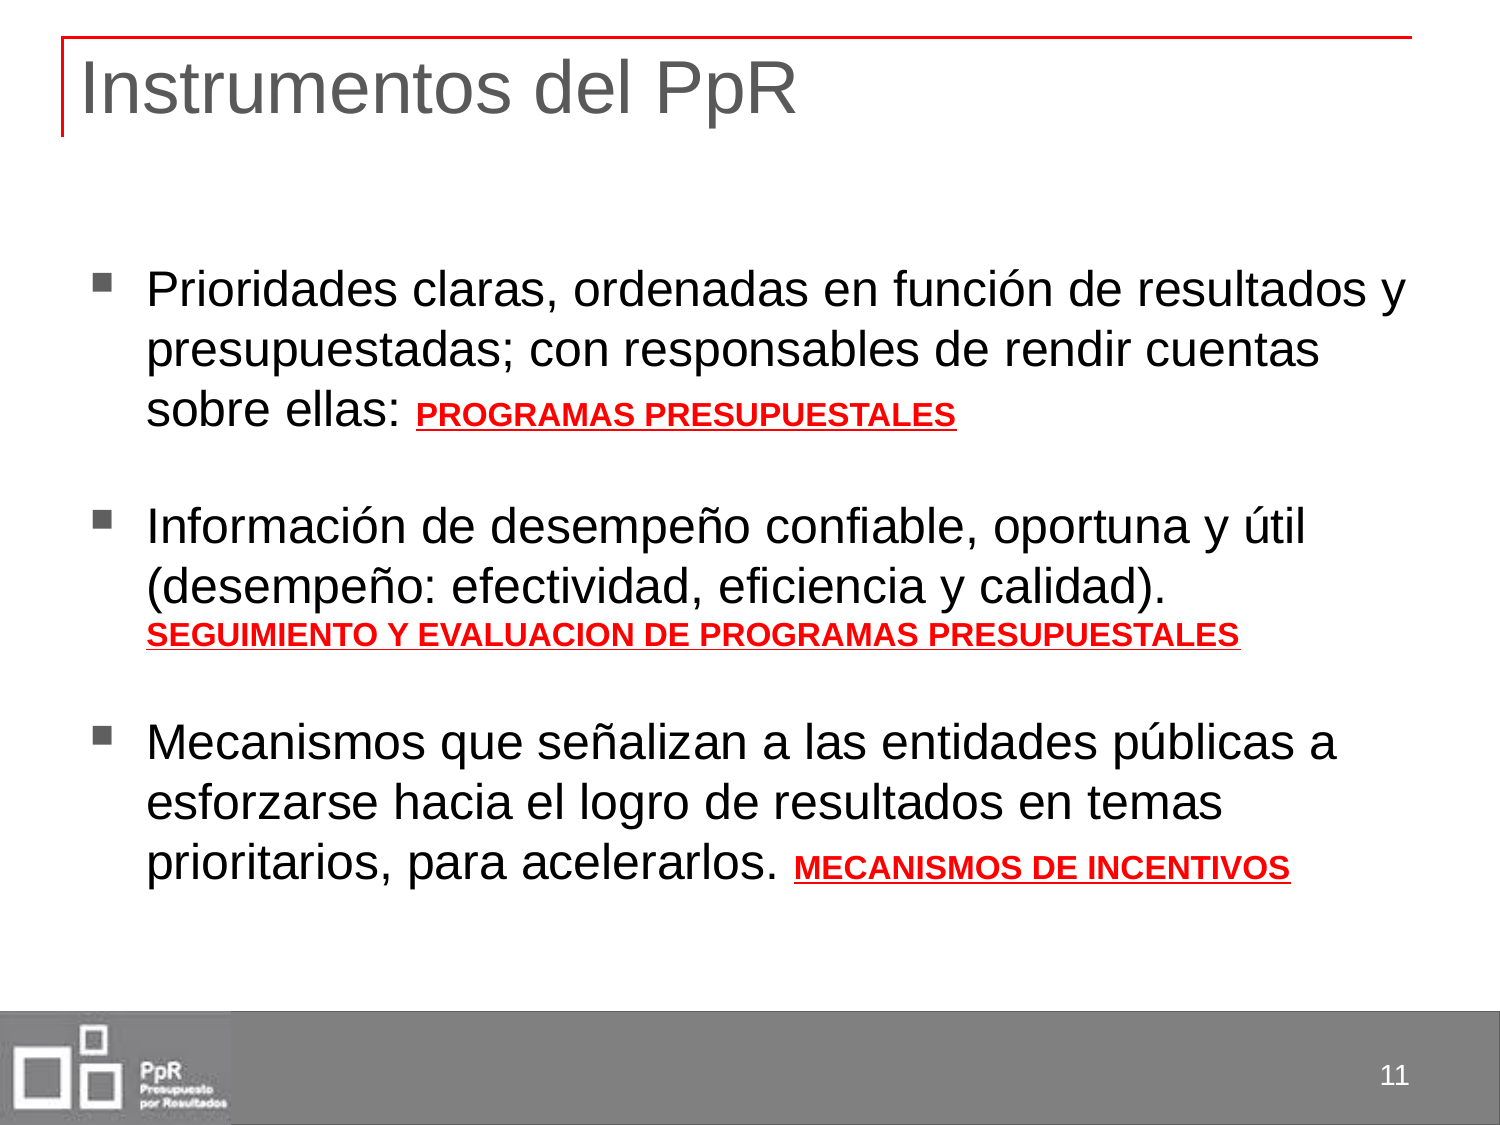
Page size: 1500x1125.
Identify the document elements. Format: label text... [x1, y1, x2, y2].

list Prioridades claras, ordenadas en función de resultados y presupuestadas; con responsables de rendir cuentas sobre ellas: PROGRAMAS PRESUPUESTALES Información de desempeño confiable, oportuna y útil (desempeño: efectividad, eficiencia y calidad). SEGUIMIENTO Y EVALUACION DE PROGRAMAS PRESUPUESTALES Mecanismos que señalizan a las entidades públicas a esforzarse hacia el logro de resultados en temas prioritarios, para acelerarlos. MECANISMOS DE INCENTIVOS [74, 248, 1426, 958]
slide_number 11 [1074, 1023, 1426, 1100]
text_box Instrumentos del PpR [64, 42, 1353, 125]
picture [0, 1011, 231, 1125]
